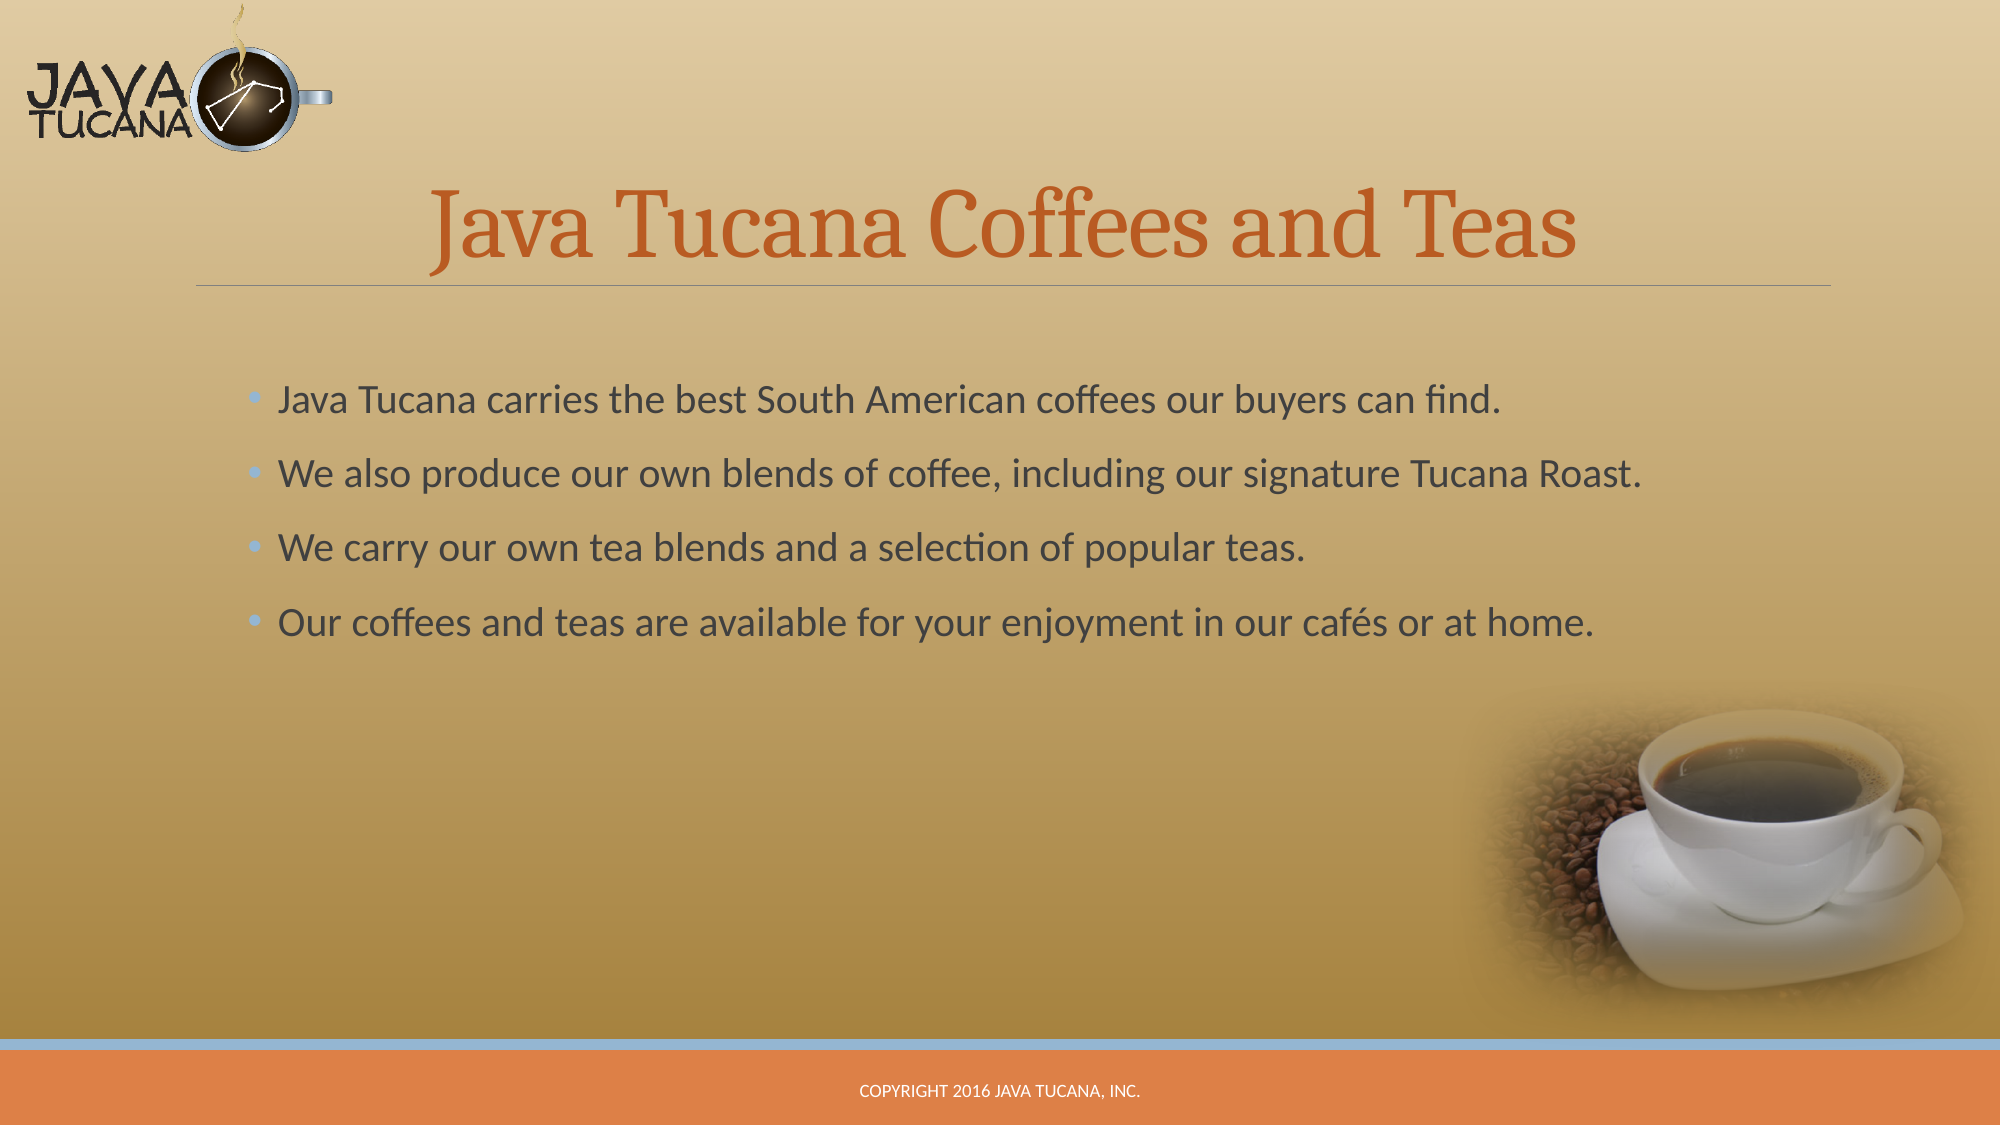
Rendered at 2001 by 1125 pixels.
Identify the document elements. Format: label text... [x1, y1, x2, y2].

picture [13, 0, 341, 159]
picture [1763, 806, 1863, 915]
footer Copyright 2016 Java Tucana, Inc. [604, 1059, 1396, 1120]
title Java Tucana Coffees and Teas [180, 47, 1830, 285]
list Java Tucana carries the best South American coffees our buyers can find. We also produce our own blends of coffee, including our signature Tucana Roast. We carry our own tea blends and a selection of popular teas. Our coffees and teas are available for your enjoyment in our cafés or at home. [247, 370, 1763, 1030]
